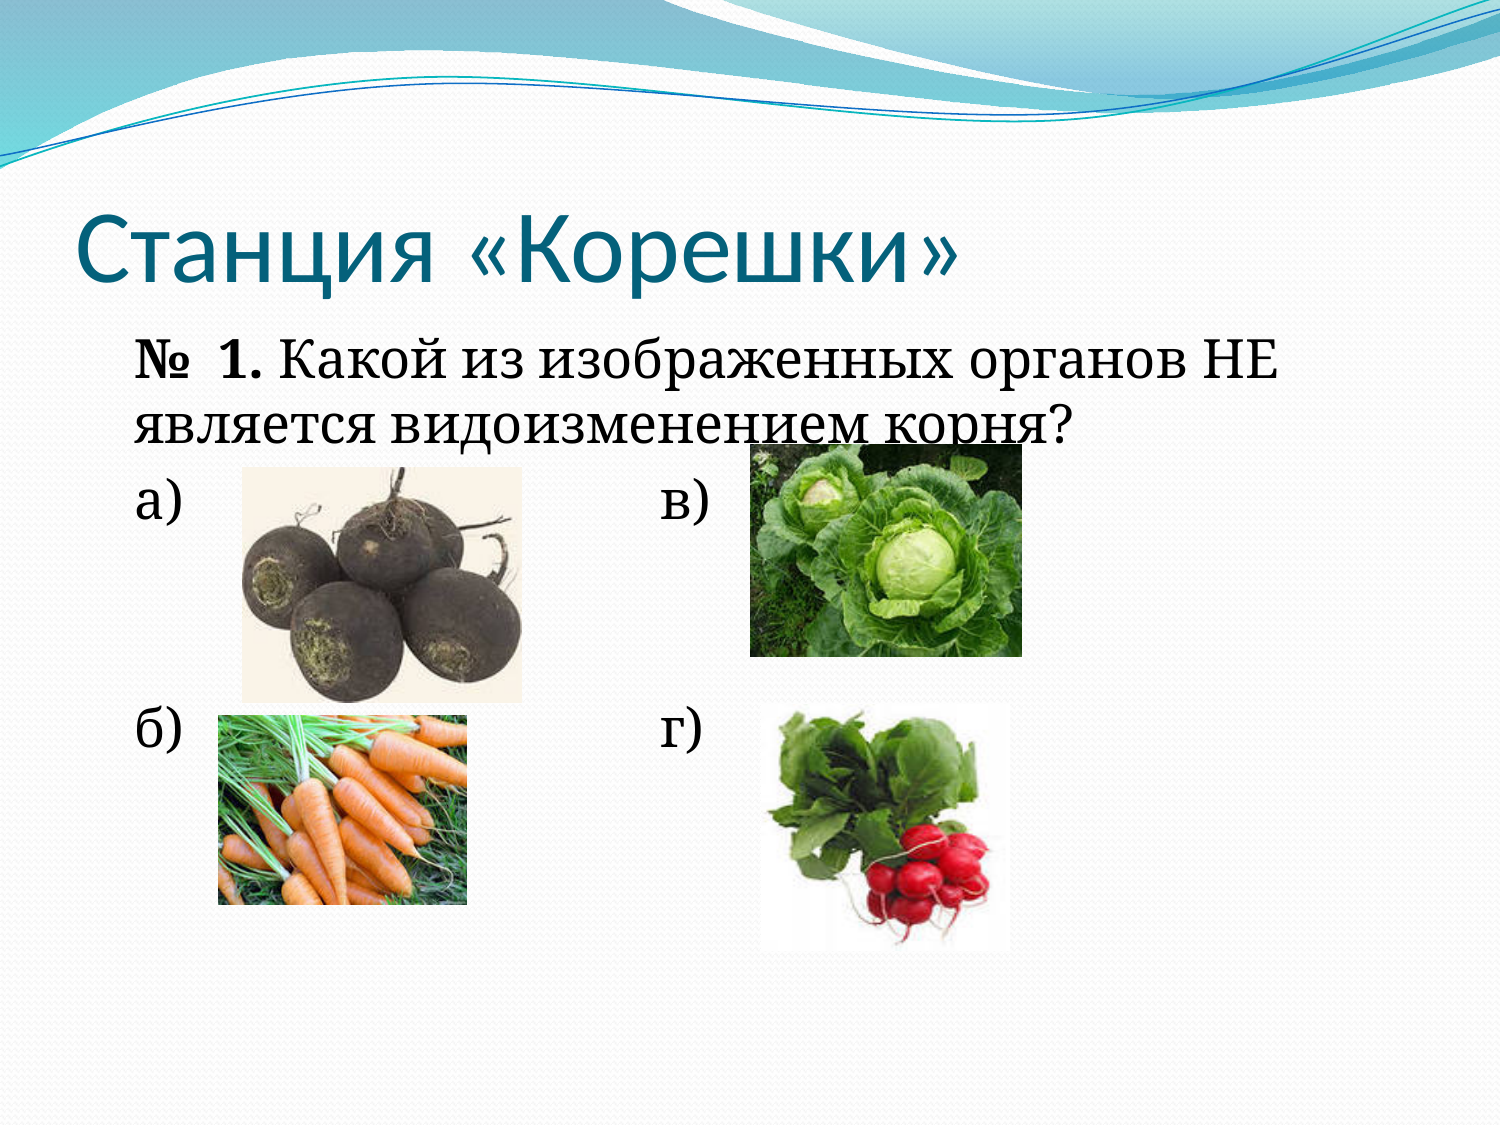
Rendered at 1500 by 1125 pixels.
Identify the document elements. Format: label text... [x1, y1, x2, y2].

picture [218, 715, 467, 906]
picture [241, 467, 522, 703]
title Станция «Корешки» [75, 115, 1425, 303]
picture [749, 444, 1022, 658]
picture [761, 703, 1010, 951]
list № 1. Какой из изображенных органов НЕ является видоизменением корня? а) в) б) г) [75, 317, 1425, 1038]
